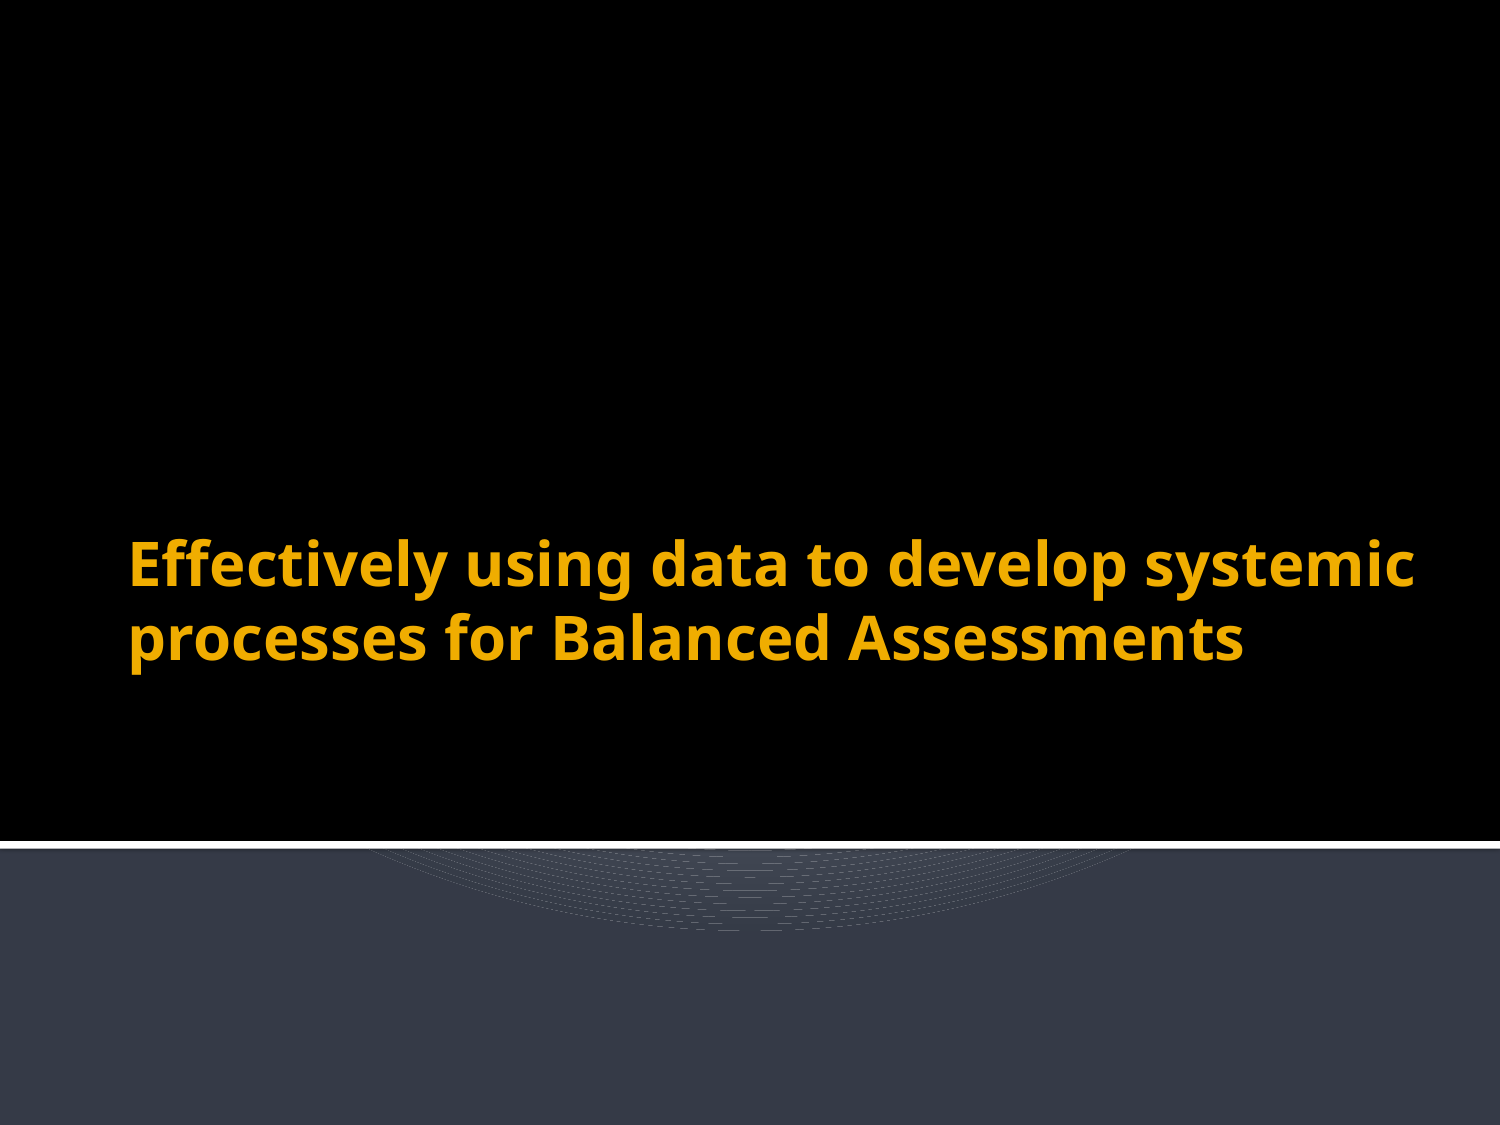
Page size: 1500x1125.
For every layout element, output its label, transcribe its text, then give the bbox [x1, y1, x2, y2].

title Effectively using data to develop systemic processes for Balanced Assessments [112, 525, 1438, 800]
